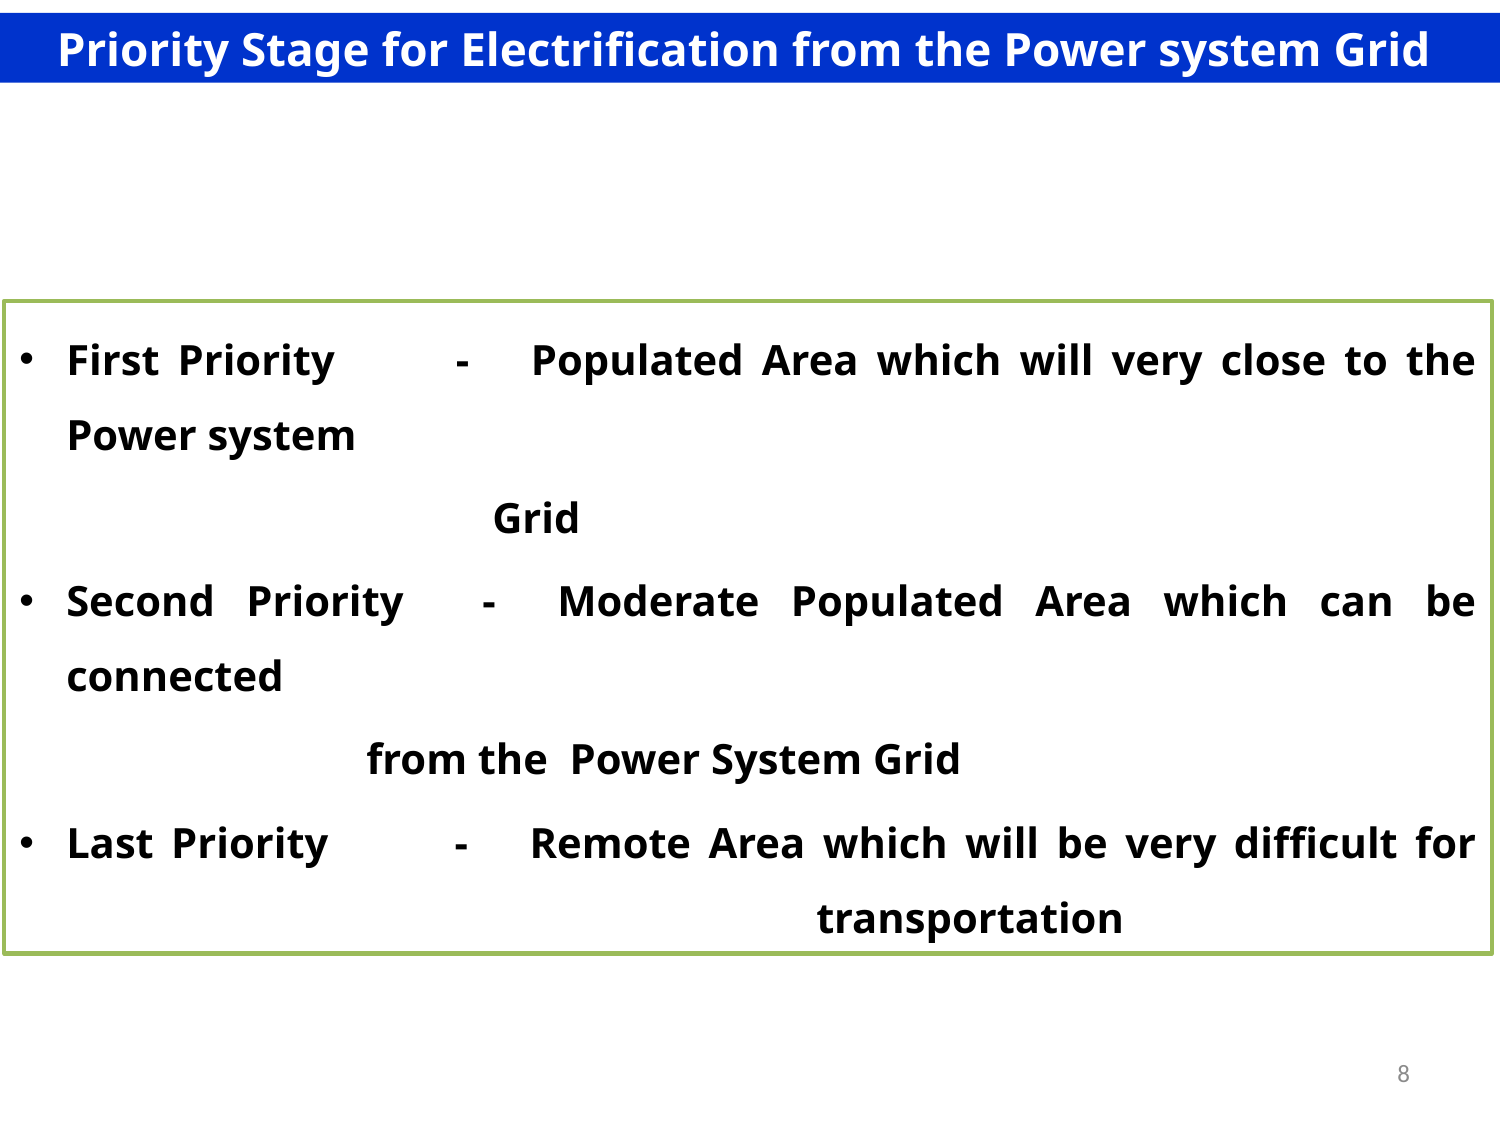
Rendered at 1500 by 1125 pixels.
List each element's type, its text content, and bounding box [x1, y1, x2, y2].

list First Priority - Populated Area which will very close to the Power system Grid Second Priority - Moderate Populated Area which can be connected from the Power System Grid Last Priority - Remote Area which will be very difficult for transportation [2, 299, 1494, 956]
slide_number 8 [1074, 1042, 1425, 1103]
text_box Priority Stage for Electrification from the Power system Grid [0, 12, 1500, 83]
